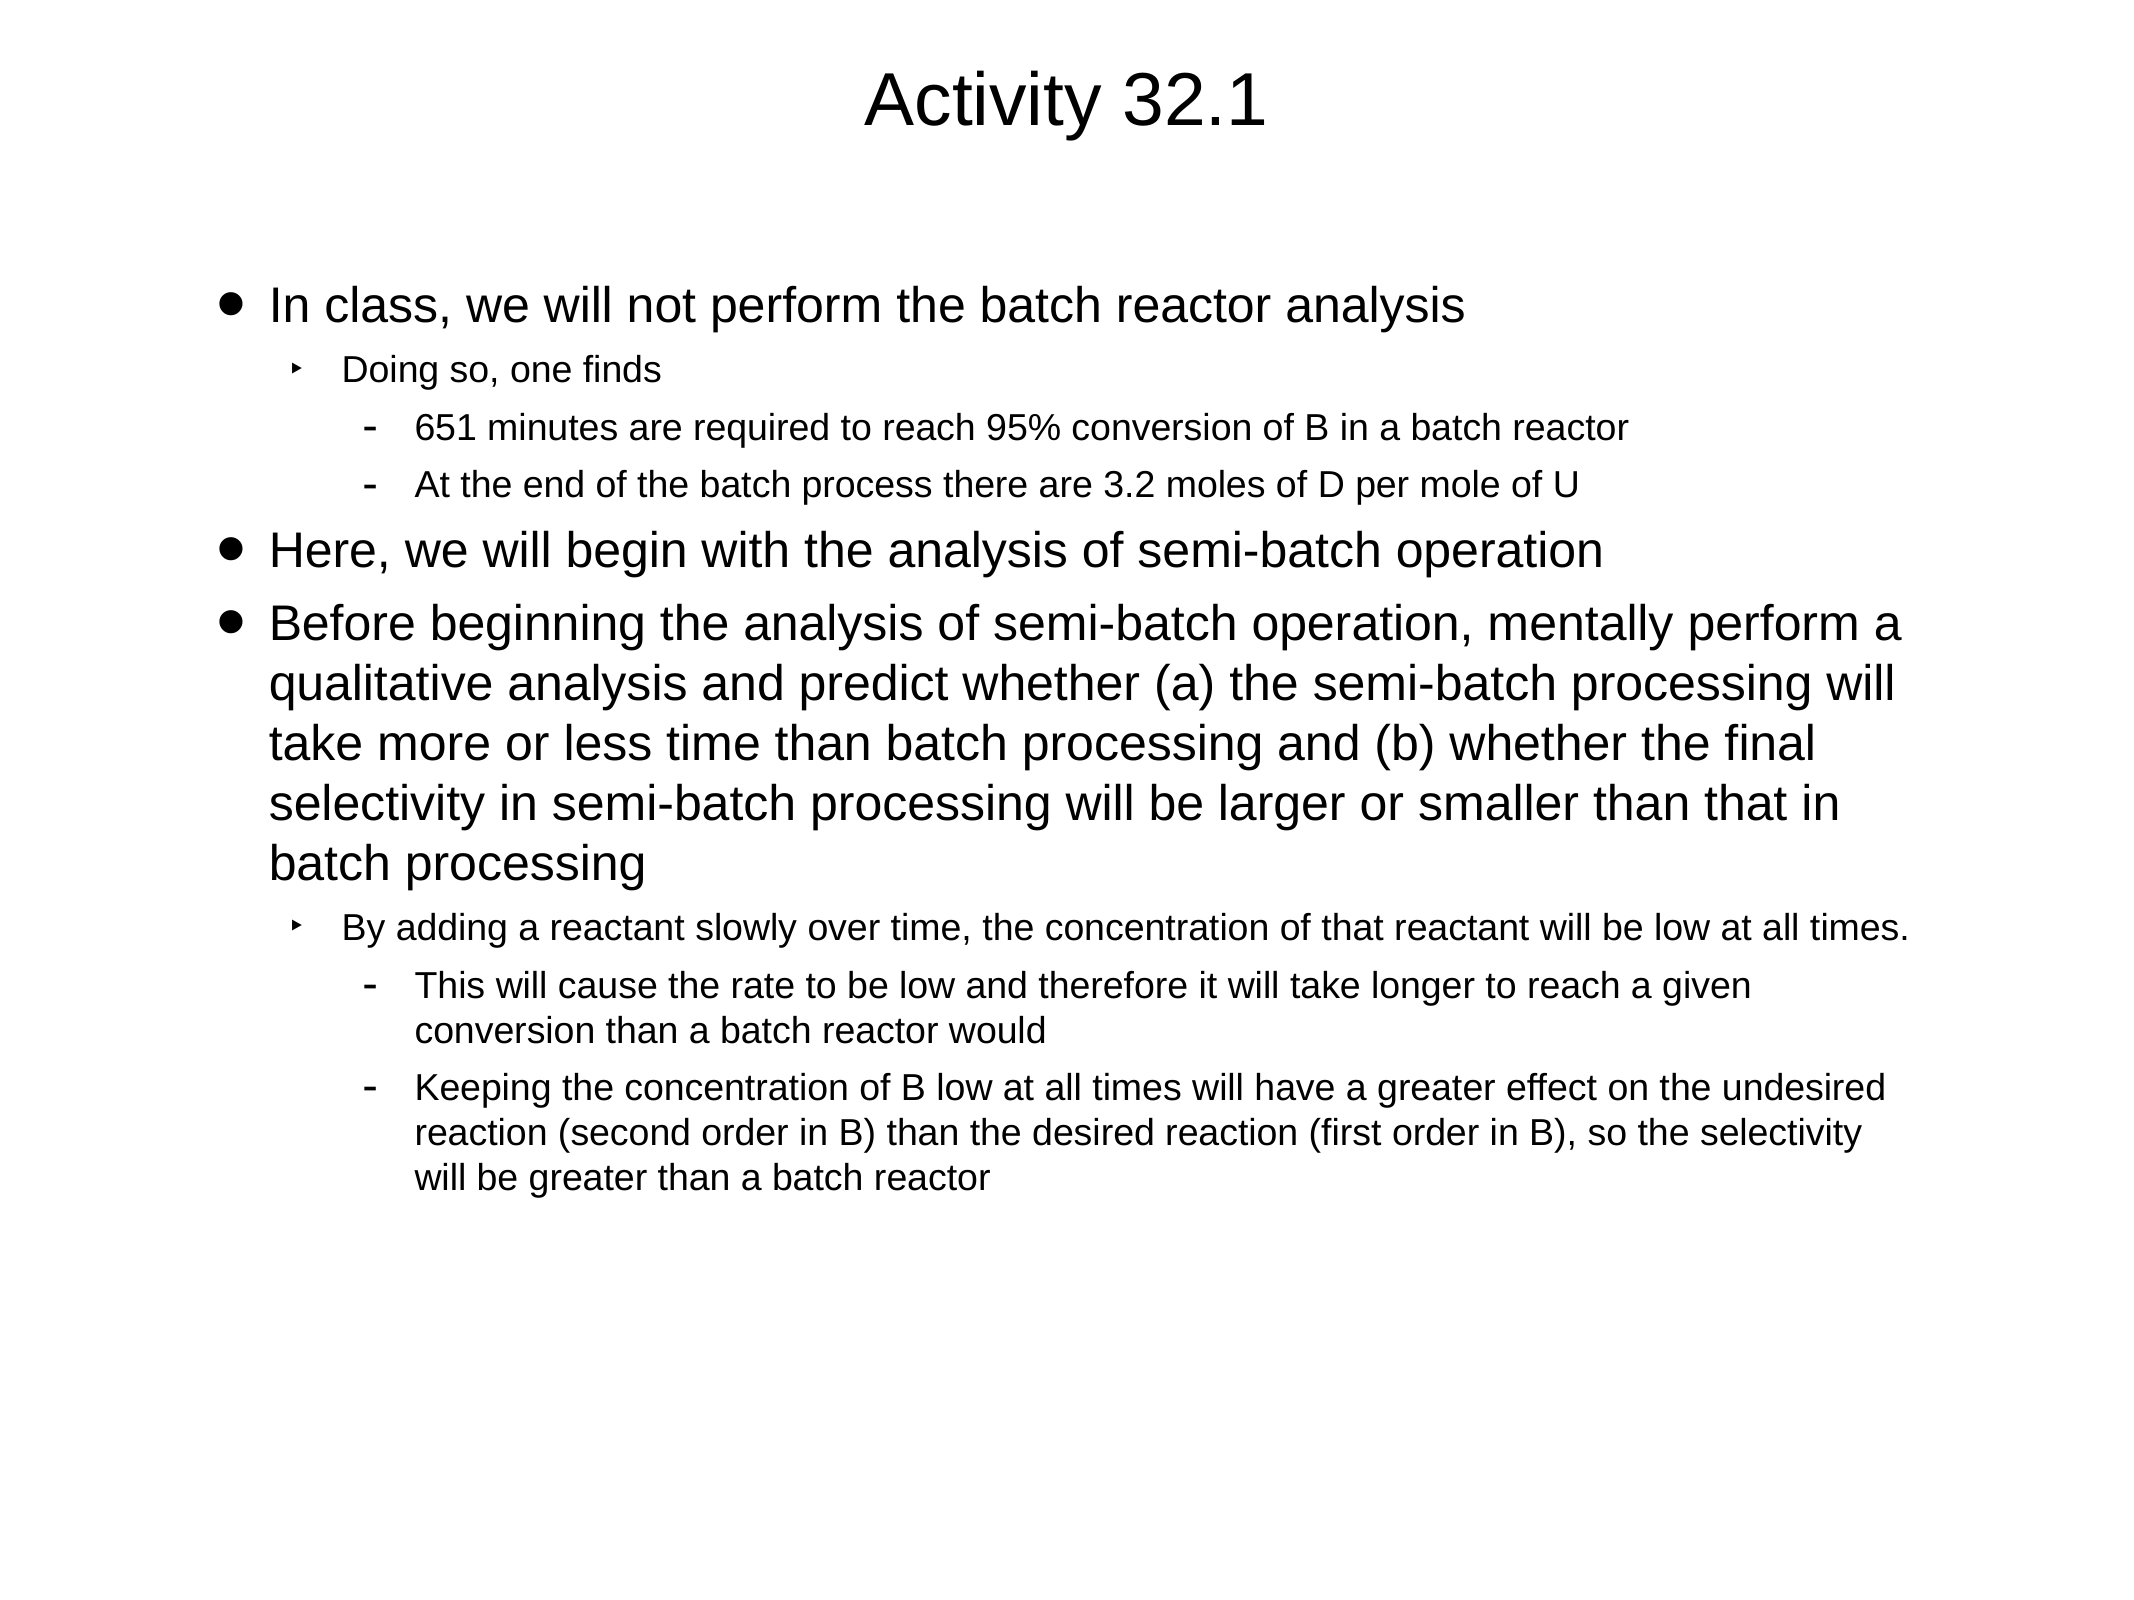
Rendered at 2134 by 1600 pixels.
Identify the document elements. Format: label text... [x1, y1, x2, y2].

title Activity 32.1 [208, 41, 1925, 250]
list In class, we will not perform the batch reactor analysis Doing so, one finds 651 minutes are required to reach 95% conversion of B in a batch reactor At the end of the batch process there are 3.2 moles of D per mole of U Here, we will begin with the analysis of semi-batch operation Before beginning the analysis of semi-batch operation, mentally perform a qualitative analysis and predict whether (a) the semi-batch processing will take more or less time than batch processing and (b) whether the final selectivity in semi-batch processing will be larger or smaller than that in batch processing By adding a reactant slowly over time, the concentration of that reactant will be low at all times. This will cause the rate to be low and therefore it will take longer to reach a given conversion than a batch reactor would Keeping the concentration of B low at all times will have a greater effect on the undesired reaction (second order in B) than the desired reaction (first order in B), so the selectivity will be greater than a batch reactor [208, 264, 1925, 1463]
